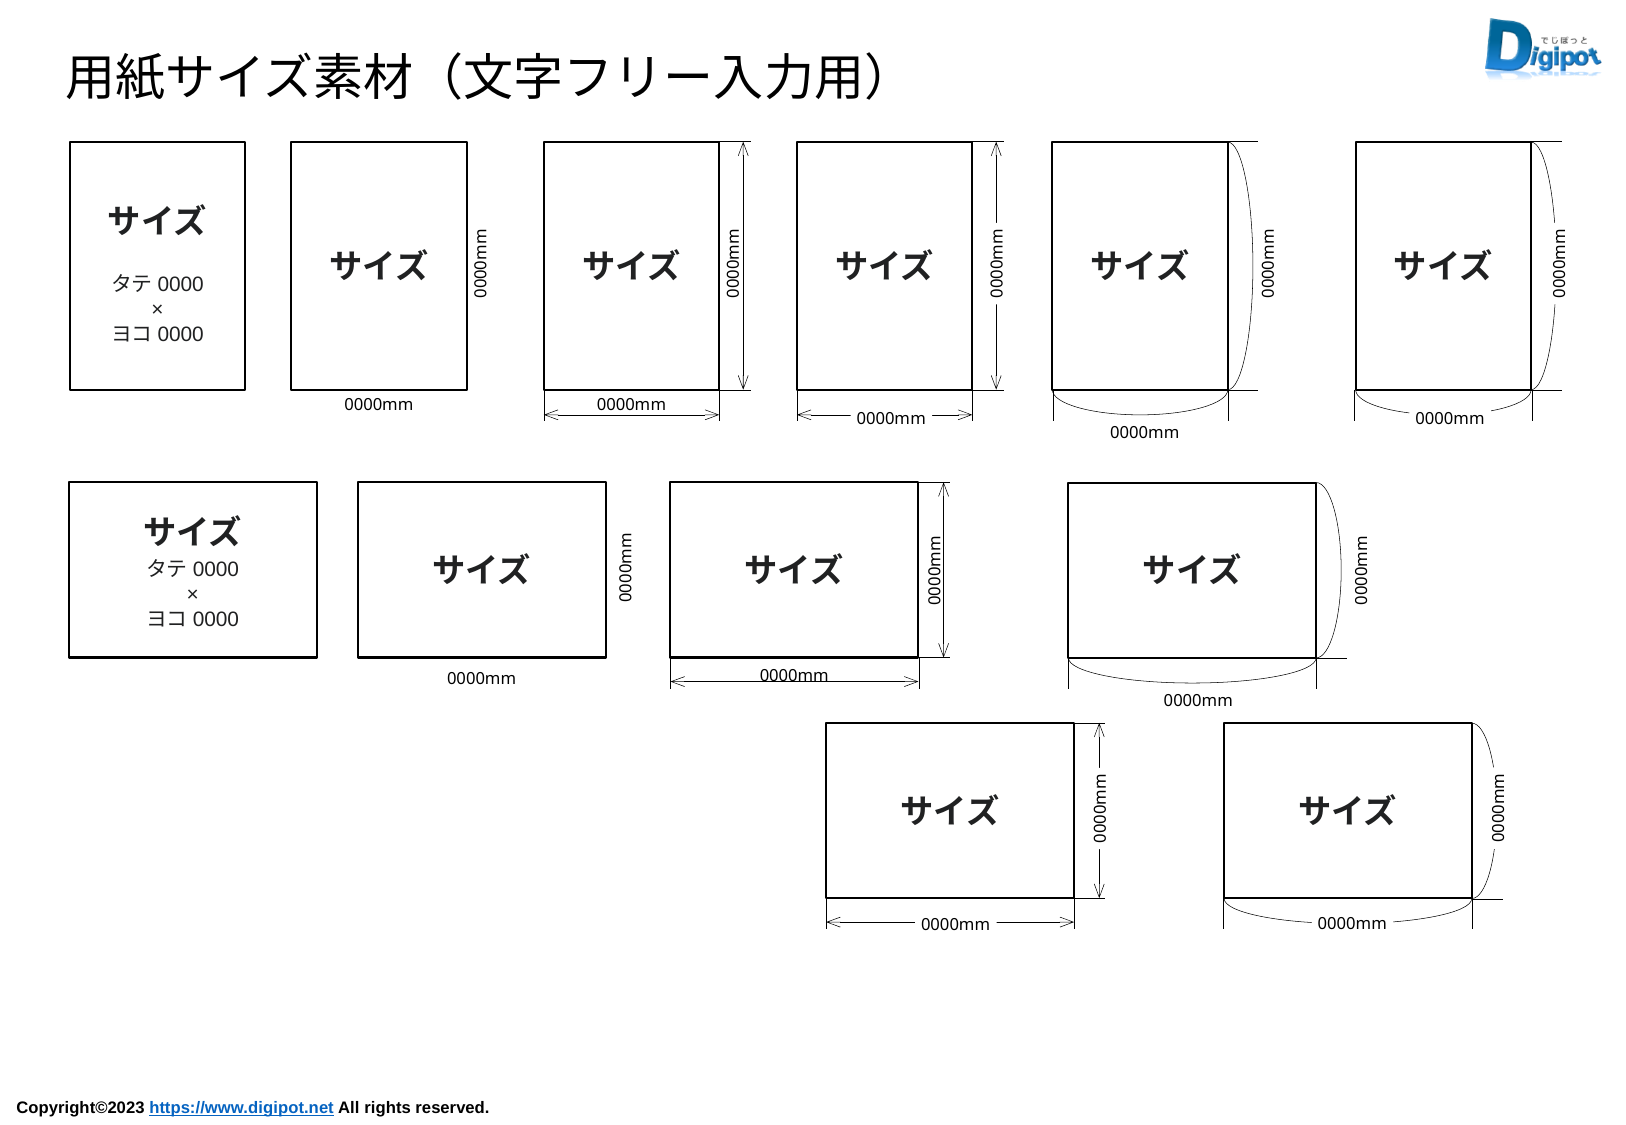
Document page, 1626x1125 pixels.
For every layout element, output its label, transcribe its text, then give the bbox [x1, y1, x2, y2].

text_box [1052, 141, 1286, 451]
text_box 0000mm [1149, 689, 1249, 718]
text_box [68, 482, 317, 658]
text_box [1354, 141, 1569, 428]
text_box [69, 141, 246, 390]
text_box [291, 141, 498, 422]
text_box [1223, 723, 1508, 934]
picture [1485, 18, 1602, 82]
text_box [796, 141, 1007, 428]
text_box 用紙サイズ素材（文字フリー入力用） [50, 38, 929, 113]
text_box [1068, 482, 1379, 689]
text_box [826, 722, 1110, 934]
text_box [543, 141, 751, 422]
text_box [357, 482, 643, 696]
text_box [670, 482, 952, 693]
